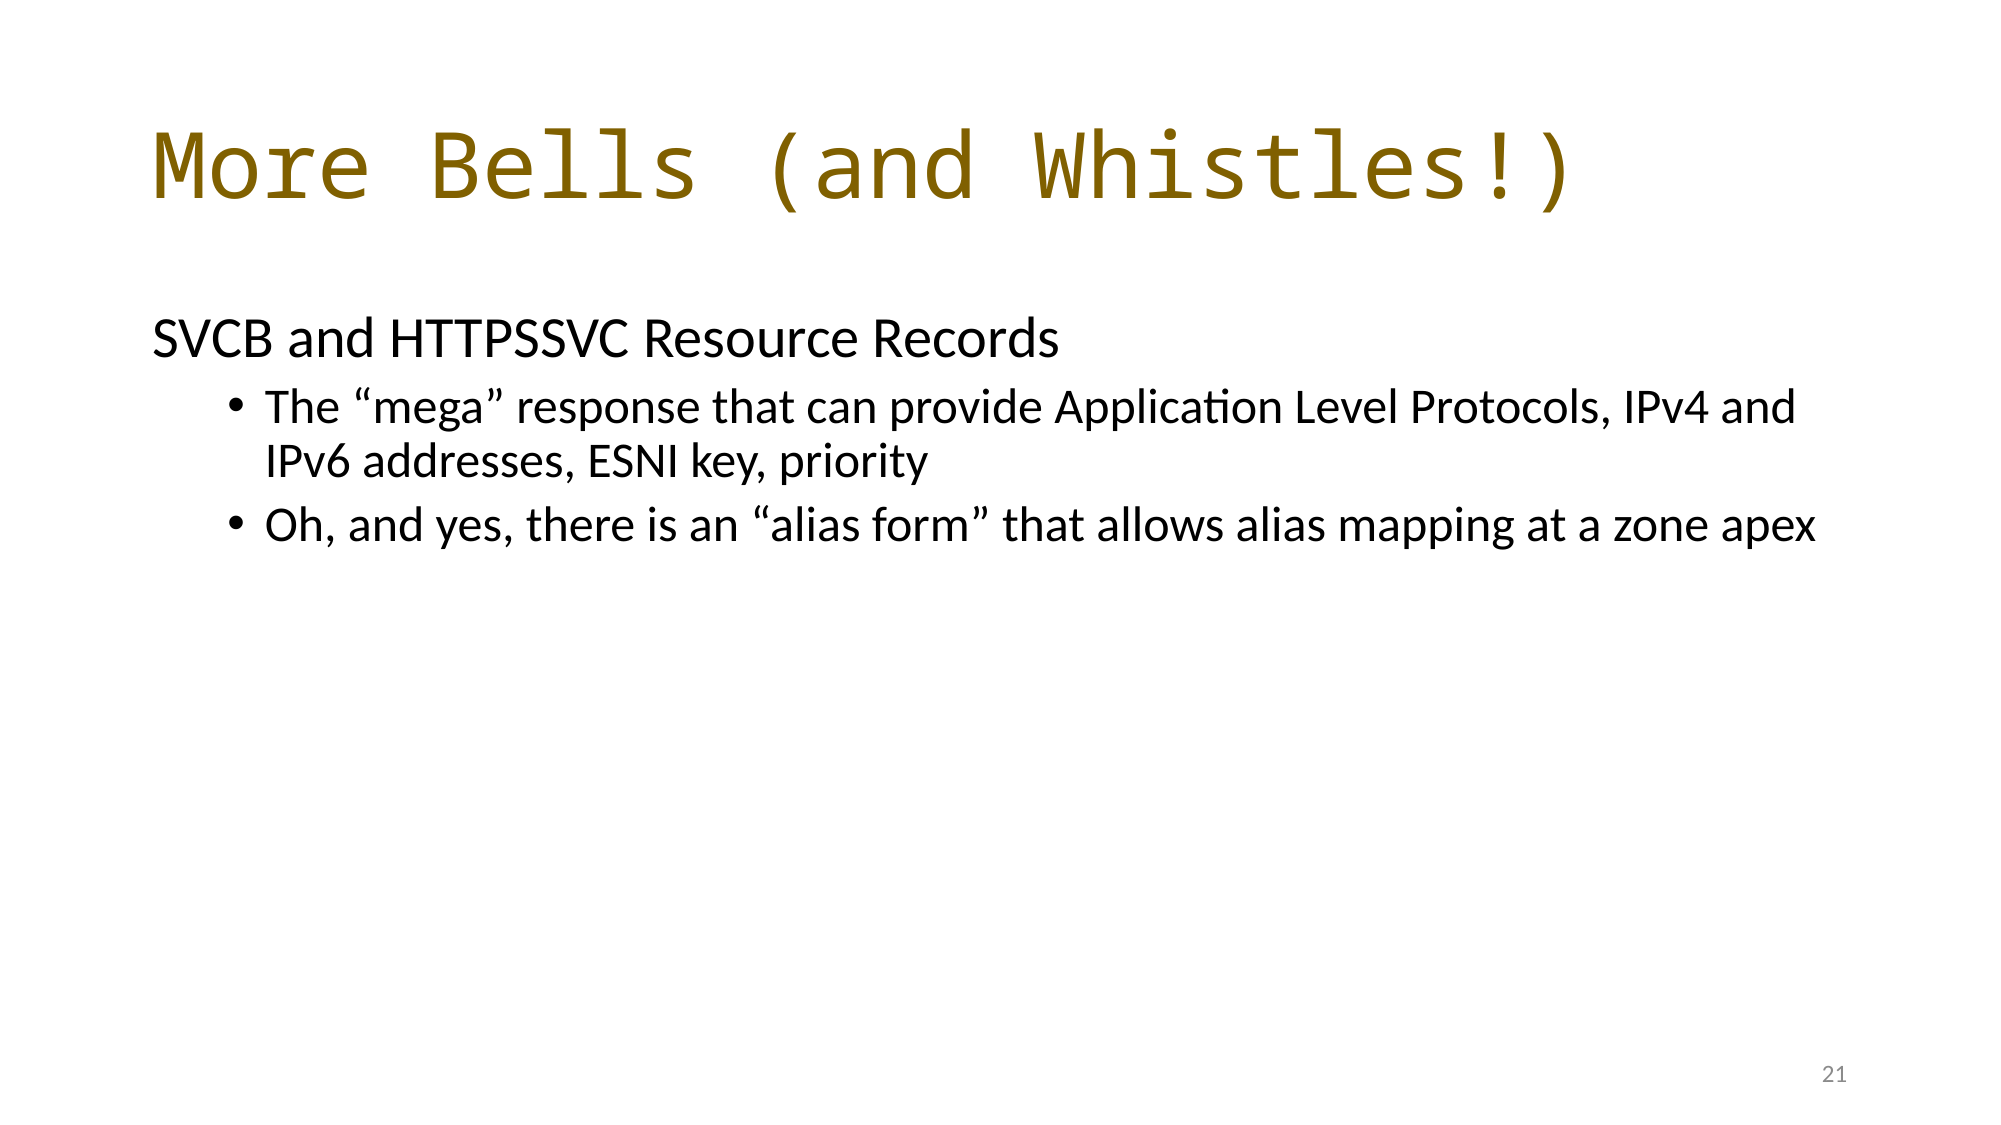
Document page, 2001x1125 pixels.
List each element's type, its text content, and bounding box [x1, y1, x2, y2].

slide_number 21 [1412, 1042, 1863, 1103]
list SVCB and HTTPSSVC Resource Records The “mega” response that can provide Application Level Protocols, IPv4 and IPv6 addresses, ESNI key, priority Oh, and yes, there is an “alias form” that allows alias mapping at a zone apex [137, 299, 1863, 1014]
title More Bells (and Whistles!) [137, 59, 1863, 278]
